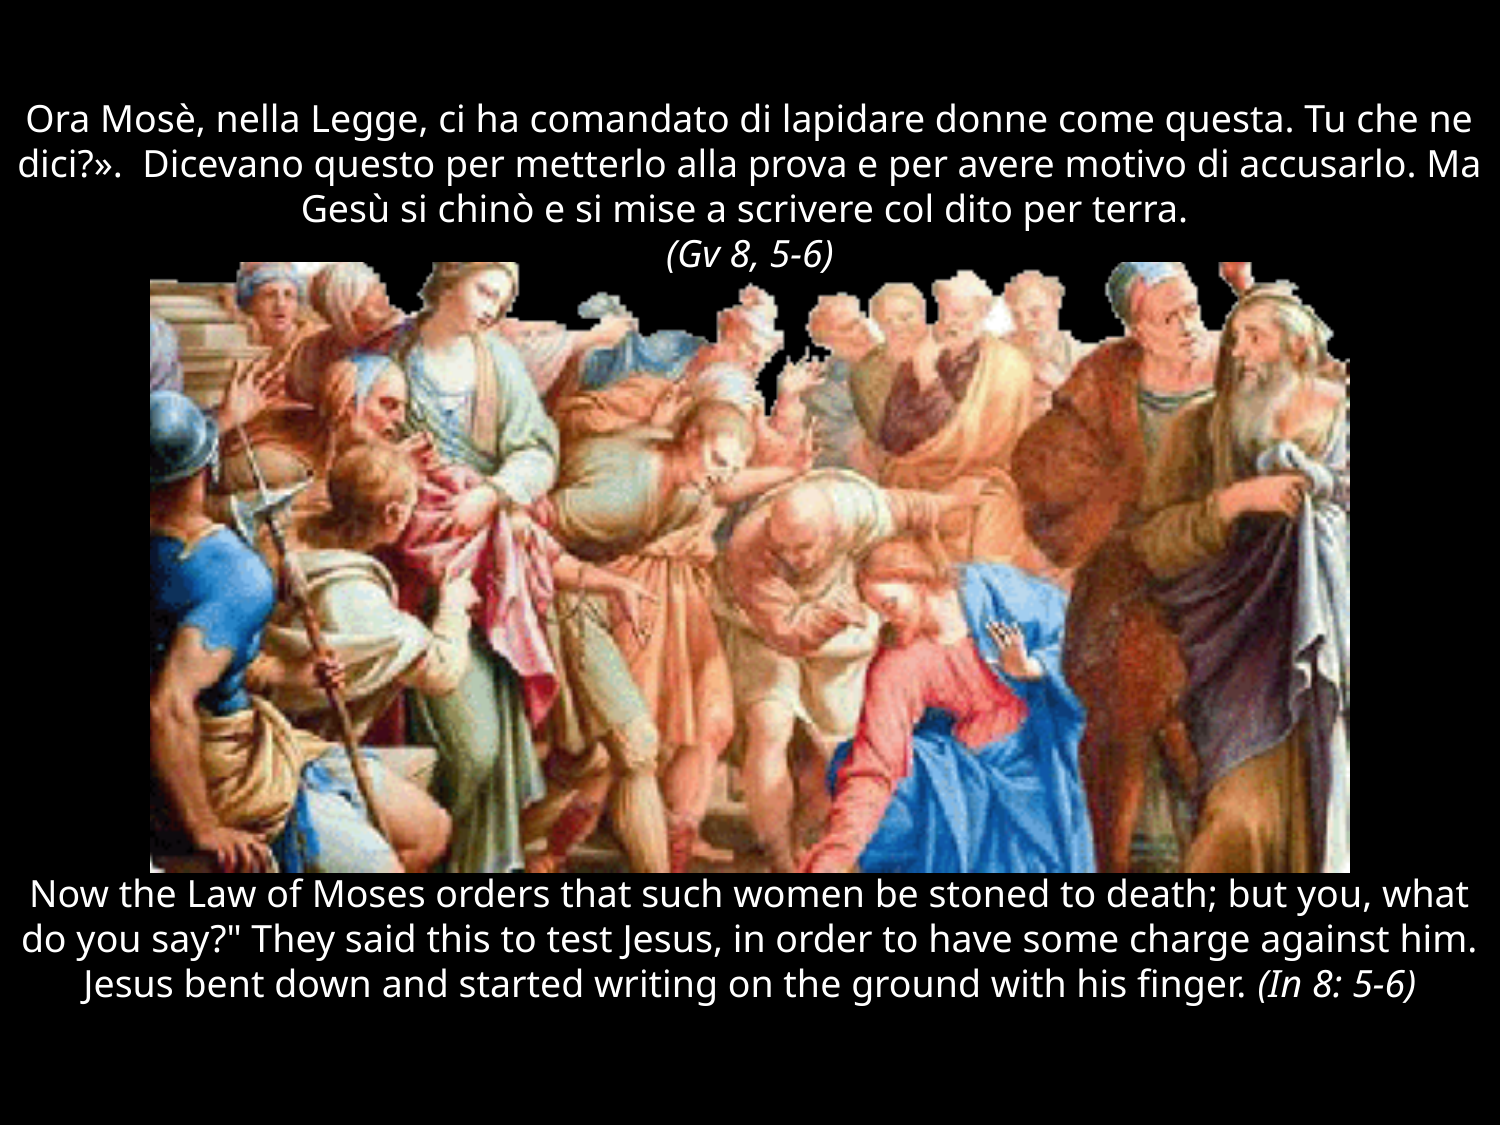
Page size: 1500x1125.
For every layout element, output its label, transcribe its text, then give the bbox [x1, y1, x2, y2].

text_box Ora Mosè, nella Legge, ci ha comandato di lapidare donne come questa. Tu che ne dici?». Dicevano questo per metterlo alla prova e per avere motivo di accusarlo. Ma Gesù si chinò e si mise a scrivere col dito per terra. (Gv 8, 5-6) [0, 87, 1500, 283]
picture [149, 262, 1350, 873]
text_box Now the Law of Moses orders that such women be stoned to death; but you, what do you say?" They said this to test Jesus, in order to have some charge against him. Jesus bent down and started writing on the ground with his finger. (In 8: 5-6) [0, 862, 1500, 1013]
